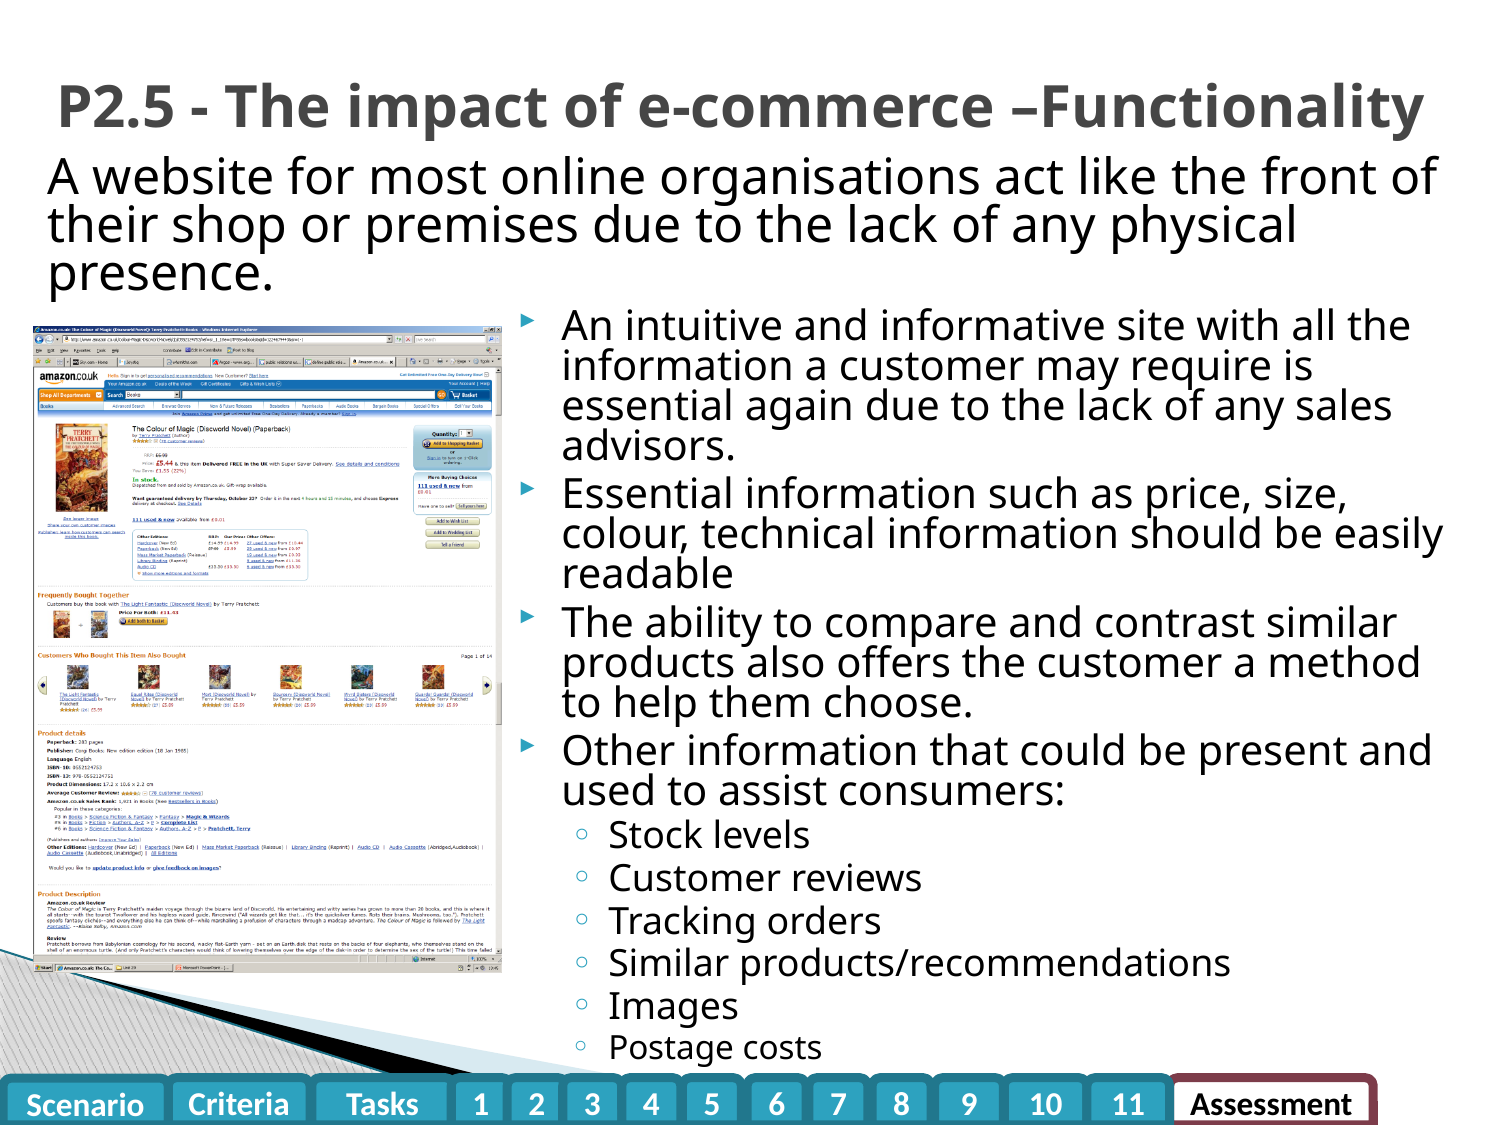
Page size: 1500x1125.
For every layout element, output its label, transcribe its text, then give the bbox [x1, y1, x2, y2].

text_box P2.5 - The impact of e-commerce –Functionality [41, 35, 1459, 173]
list A website for most online organisations act like the front of their shop or premises due to the lack of any physical presence. An intuitive and informative site with all the information a customer may require is essential again due to the lack of any sales advisors. Essential information such as price, size, colour, technical information should be easily readable The ability to compare and contrast similar products also offers the customer a method to help them choose. Other information that could be present and used to assist consumers: Stock levels Customer reviews Tracking orders Similar products/recommendations Images Postage costs [33, 149, 1465, 876]
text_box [32, 326, 503, 974]
